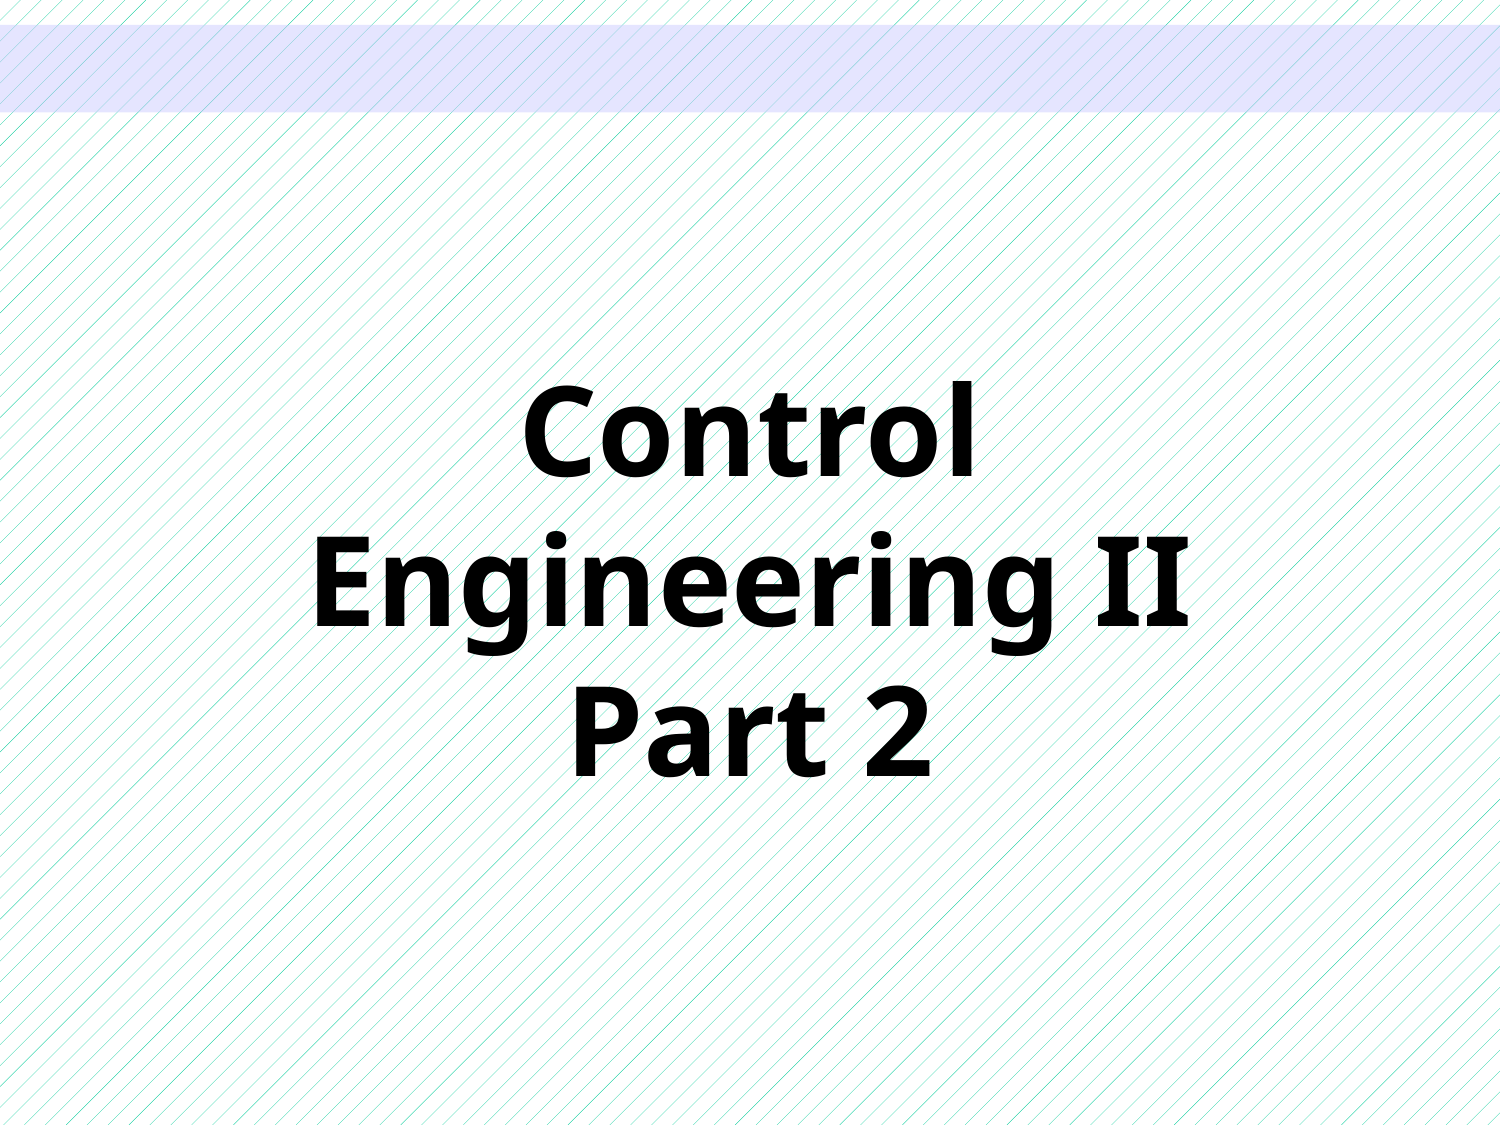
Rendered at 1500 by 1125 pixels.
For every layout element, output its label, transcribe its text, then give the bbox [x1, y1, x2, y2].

title Control Engineering II Part 2 [112, 374, 1388, 788]
